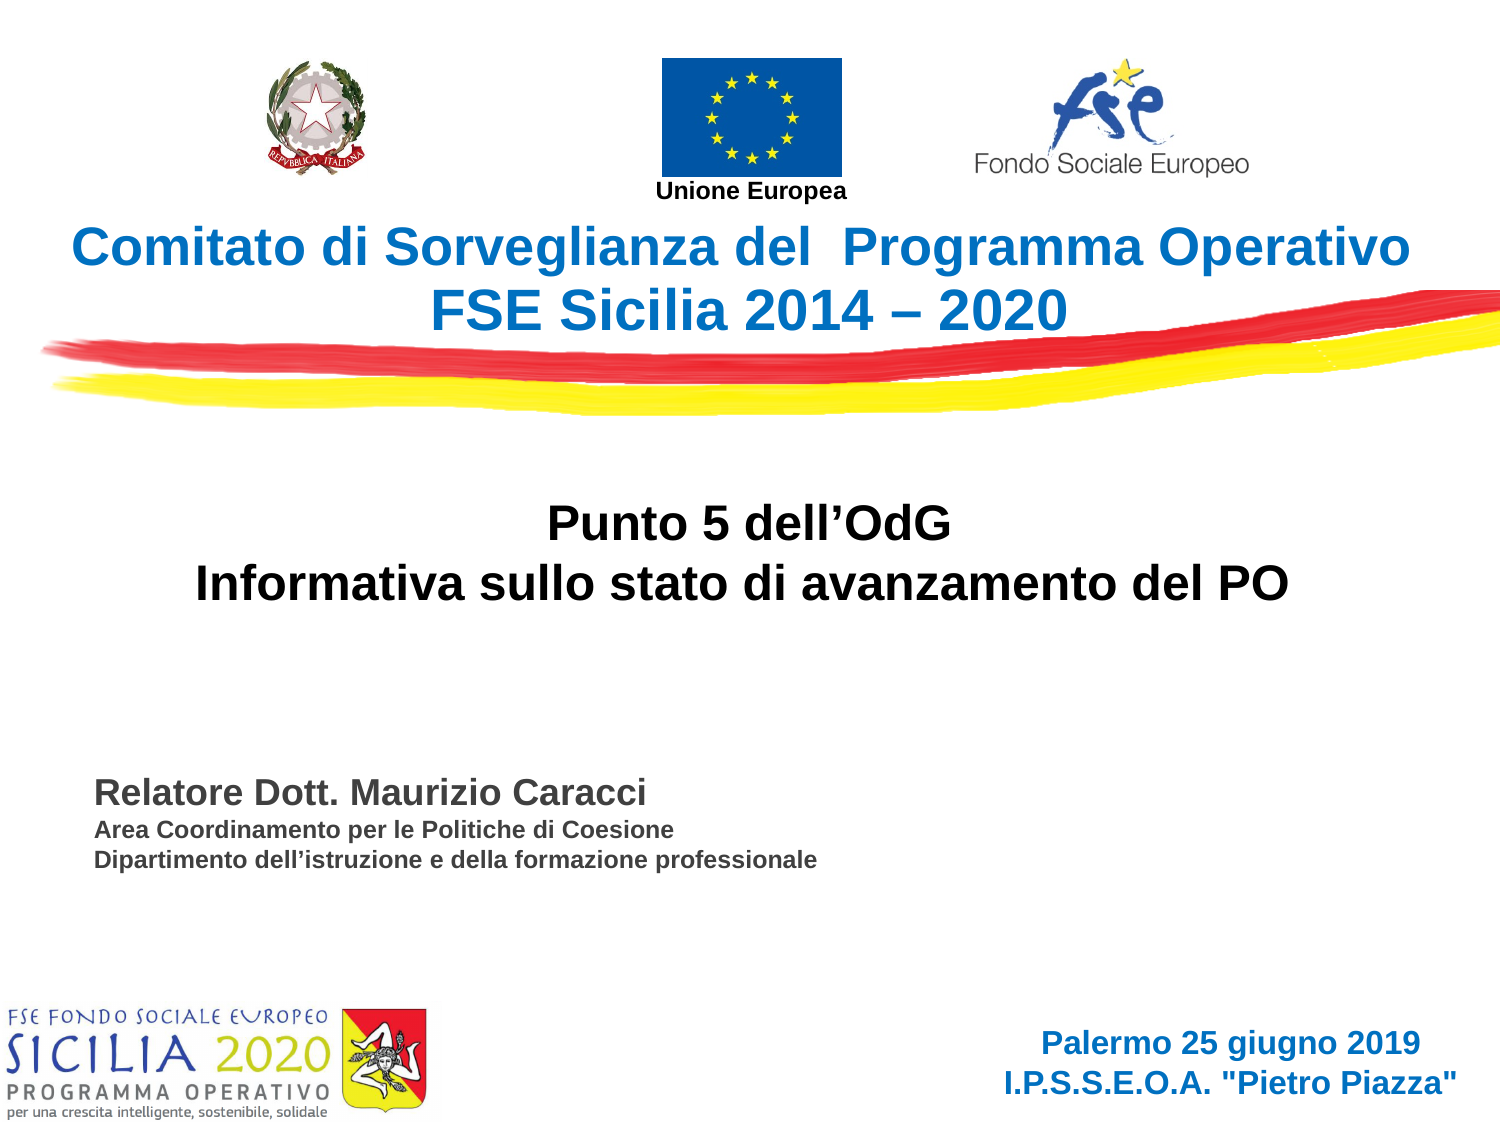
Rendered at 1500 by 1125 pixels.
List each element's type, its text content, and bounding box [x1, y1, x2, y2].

picture [0, 290, 1500, 421]
picture [229, 54, 1261, 231]
picture [2, 1001, 442, 1123]
text_box Comitato di Sorveglianza del Programma Operativo FSE Sicilia 2014 – 2020 [35, 208, 1465, 289]
text_box Punto 5 dell’OdG Informativa sullo stato di avanzamento del PO [0, 483, 1500, 619]
text_box Palermo 25 giugno 2019 I.P.S.S.E.O.A. "Pietro Piazza" [962, 1013, 1500, 1109]
text_box Relatore Dott. Maurizio Caracci Area Coordinamento per le Politiche di Coesione Dipartimento dell’istruzione e della formazione professionale [79, 760, 1261, 881]
